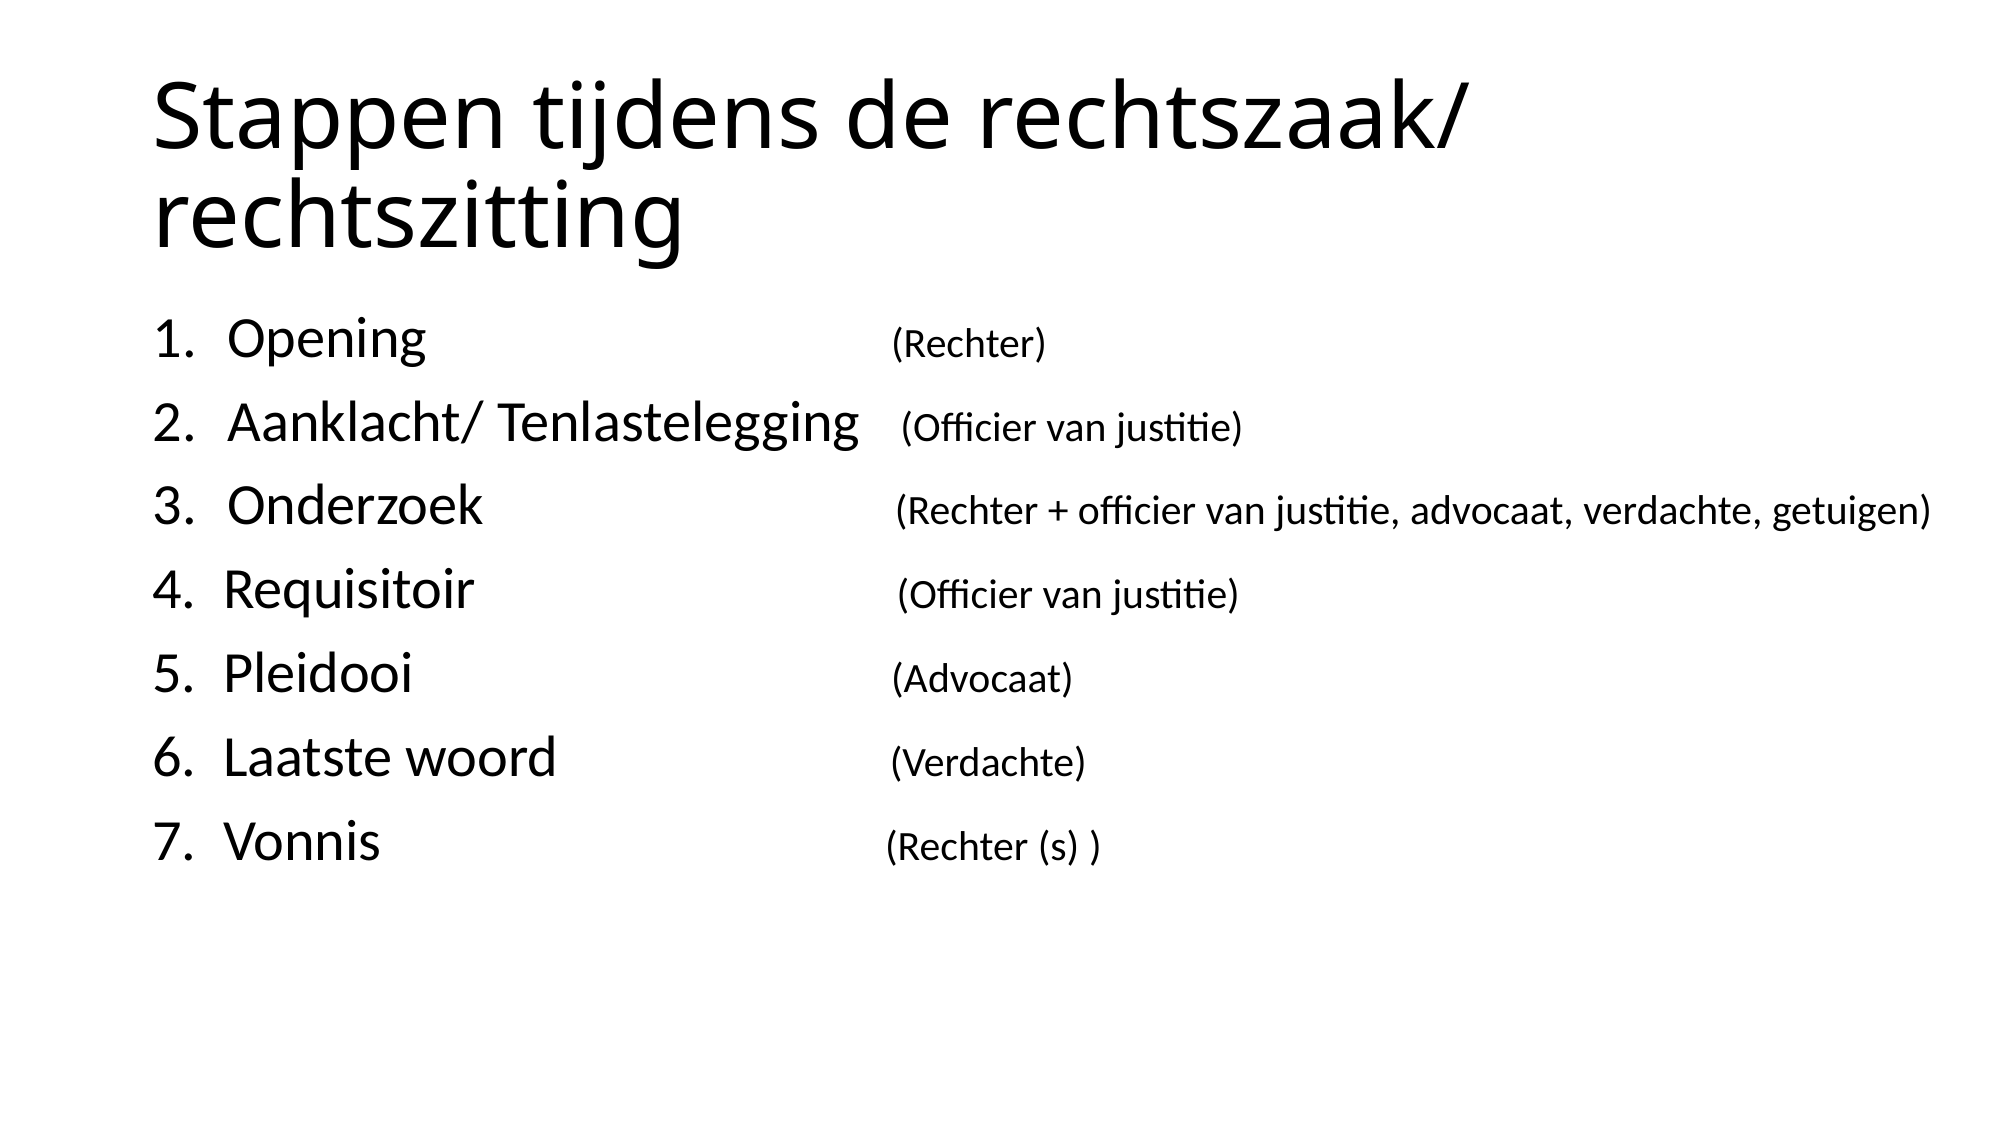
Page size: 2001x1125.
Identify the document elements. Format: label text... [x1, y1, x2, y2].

title Stappen tijdens de rechtszaak/ rechtszitting [137, 59, 1863, 278]
list Opening (Rechter) Aanklacht/ Tenlastelegging (Officier van justitie) Onderzoek (Rechter + officier van justitie, advocaat, verdachte, getuigen) 4. Requisitoir (Officier van justitie) 5. Pleidooi (Advocaat) 6. Laatste woord (Verdachte) 7. Vonnis (Rechter (s) ) [137, 299, 1967, 1014]
